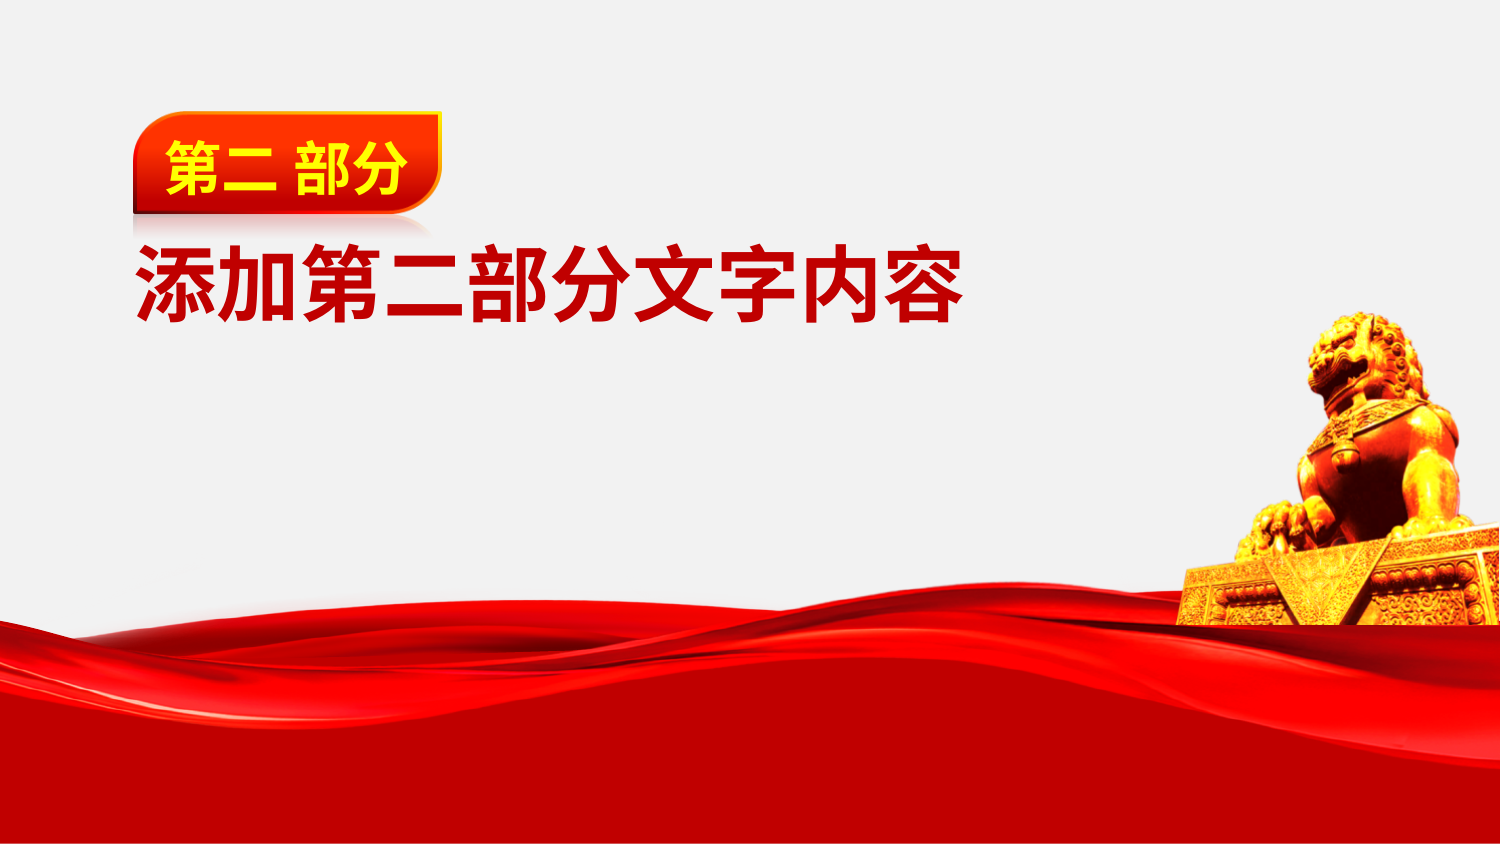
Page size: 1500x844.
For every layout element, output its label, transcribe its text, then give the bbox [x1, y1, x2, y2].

picture [1174, 311, 1499, 626]
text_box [0, 486, 1500, 844]
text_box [130, 110, 446, 320]
text_box 添加第二部分文字内容 [118, 224, 1110, 339]
